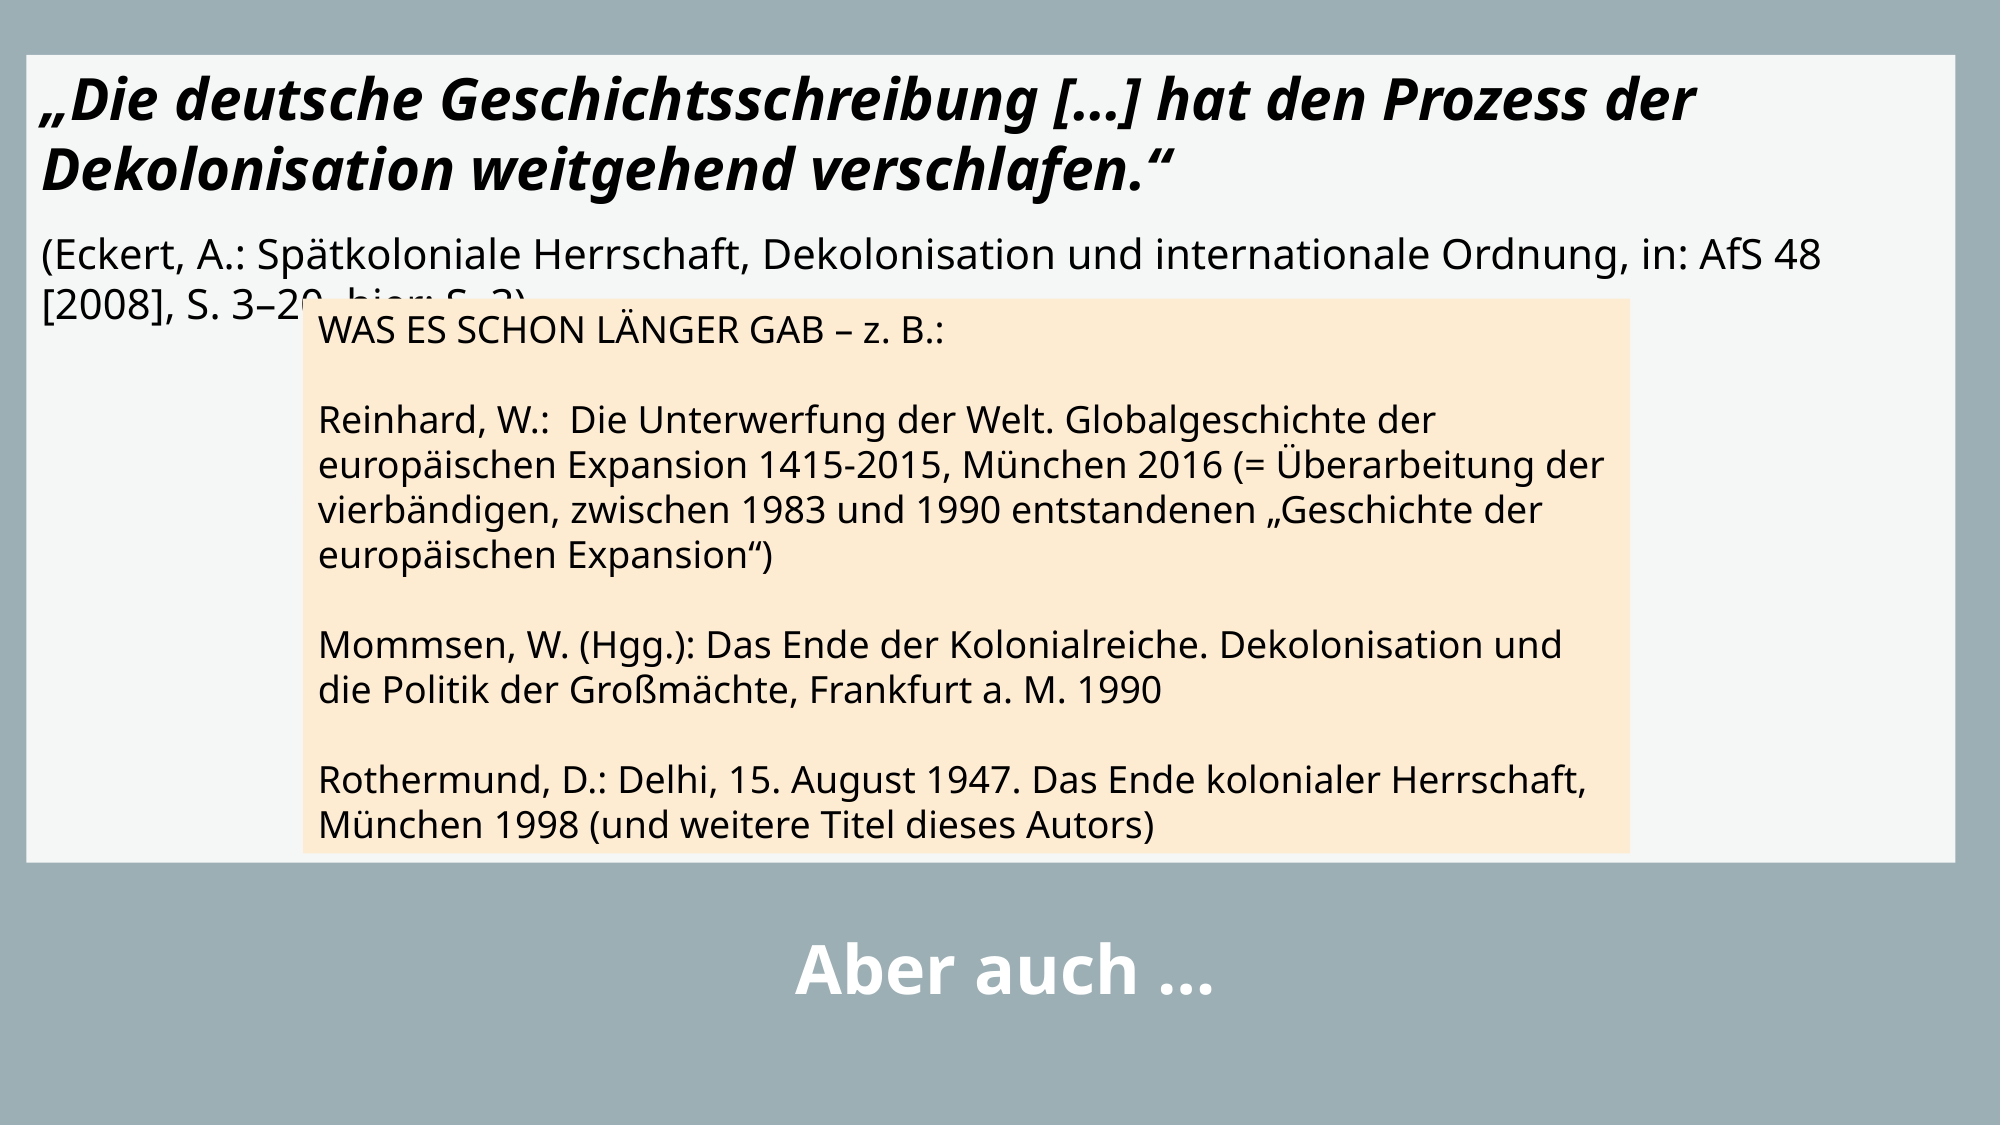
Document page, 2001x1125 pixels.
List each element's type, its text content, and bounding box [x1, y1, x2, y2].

text_box „Die deutsche Geschichtsschreibung […] hat den Prozess der Dekolonisation weitgehend verschlafen.“ (Eckert, A.: Spätkoloniale Herrschaft, Dekolonisation und internationale Ordnung, in: AfS 48 [2008], S. 3–20, hier: S. 3) [26, 54, 1956, 863]
text_box WAS ES SCHON LÄNGER GAB – z. B.: Reinhard, W.: Die Unterwerfung der Welt. Globalgeschichte der europäischen Expansion 1415-2015, München 2016 (= Überarbeitung der vierbändigen, zwischen 1983 und 1990 entstandenen „Geschichte der europäischen Expansion“) Mommsen, W. (Hgg.): Das Ende der Kolonialreiche. Dekolonisation und die Politik der Großmächte, Frankfurt a. M. 1990 Rothermund, D.: Delhi, 15. August 1947. Das Ende kolonialer Herrschaft, München 1998 (und weitere Titel dieses Autors) [303, 298, 1631, 854]
subtitle Aber auch … [164, 919, 1847, 1017]
